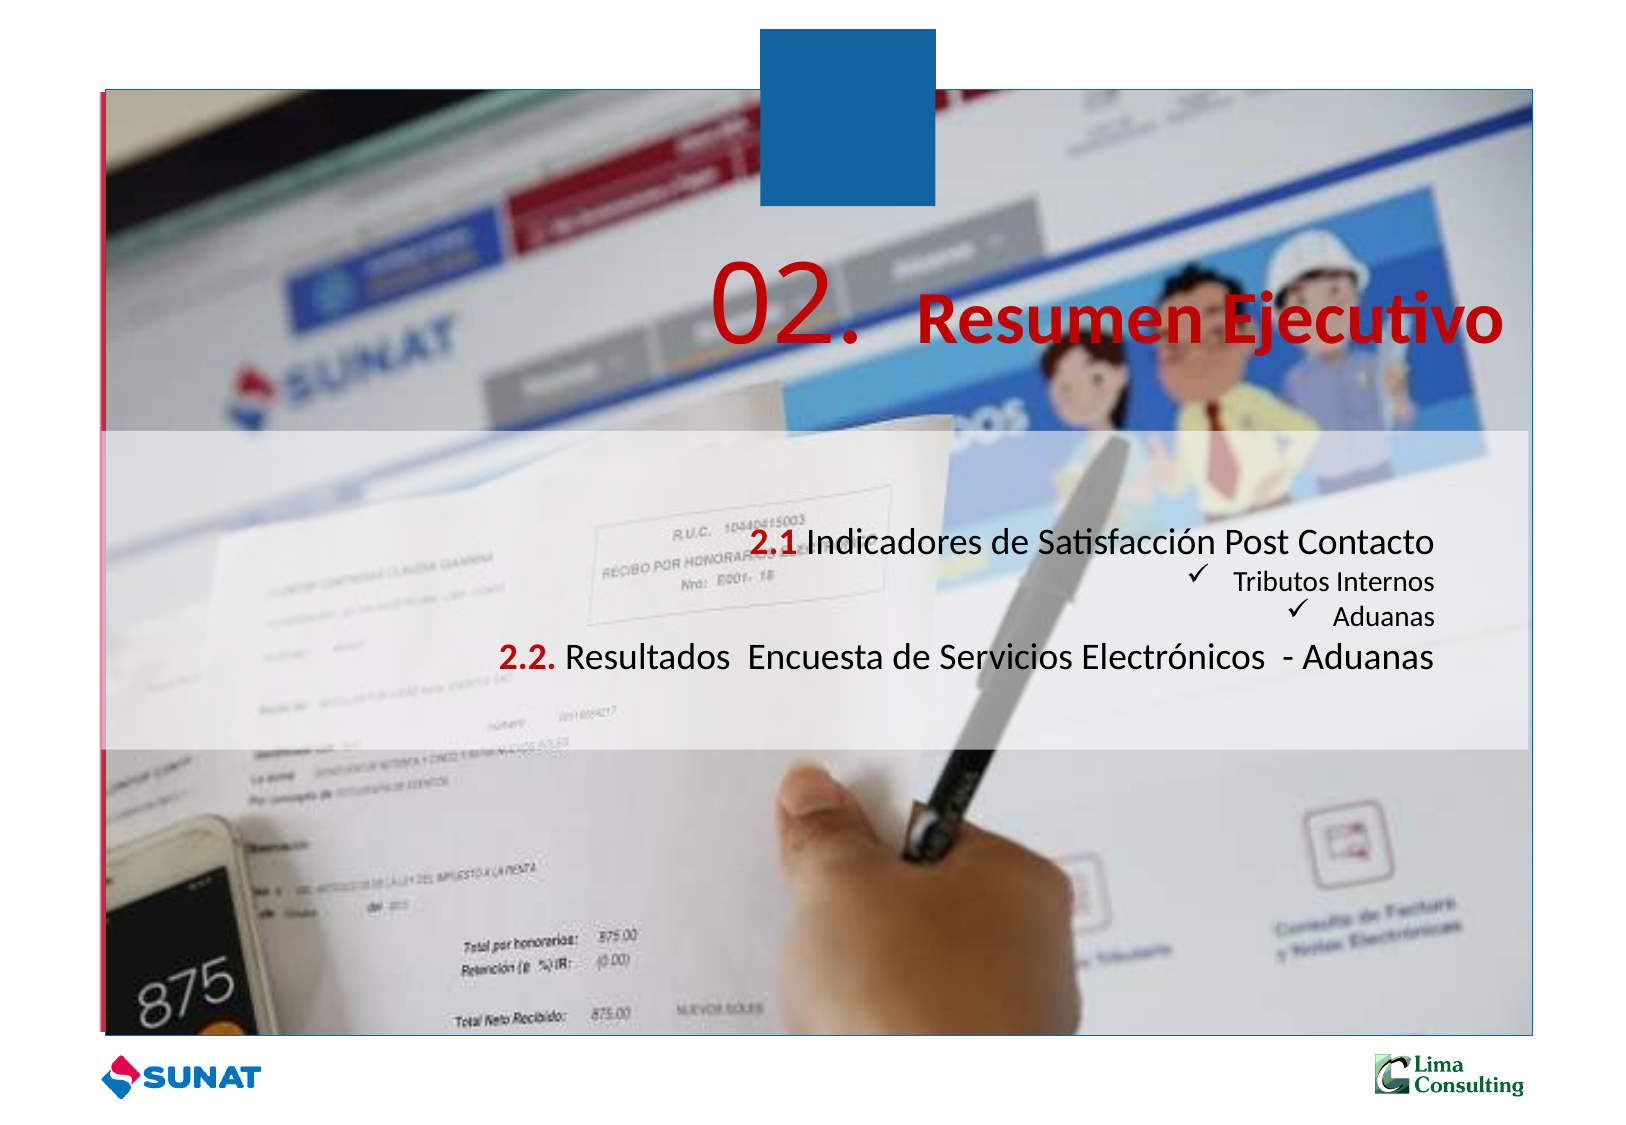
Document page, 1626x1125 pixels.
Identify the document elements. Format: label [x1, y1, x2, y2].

text_box [759, 32, 936, 89]
picture [1375, 1054, 1524, 1097]
text_box [100, 430, 105, 751]
picture [99, 1054, 263, 1100]
picture [99, 89, 1533, 1036]
